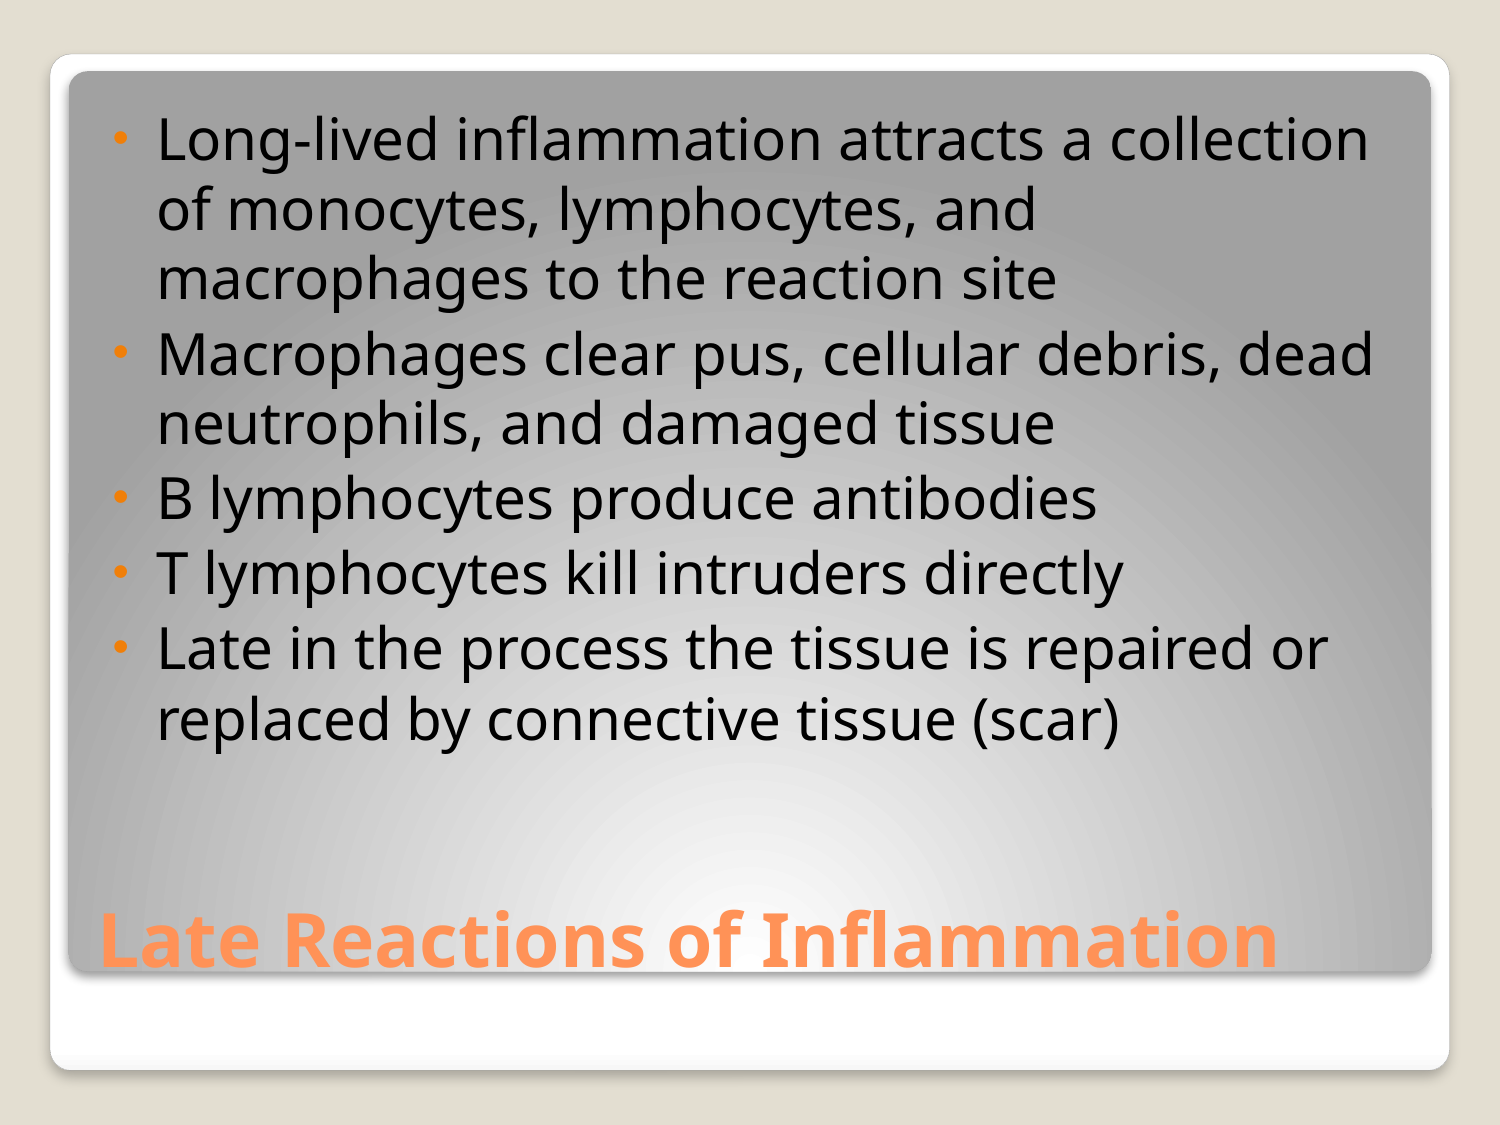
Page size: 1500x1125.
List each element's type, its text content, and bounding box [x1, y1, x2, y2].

list Long-lived inflammation attracts a collection of monocytes, lymphocytes, and macrophages to the reaction site Macrophages clear pus, cellular debris, dead neutrophils, and damaged tissue B lymphocytes produce antibodies T lymphocytes kill intruders directly Late in the process the tissue is repaired or replaced by connective tissue (scar) [82, 86, 1425, 774]
title Late Reactions of Inflammation [82, 817, 1425, 990]
